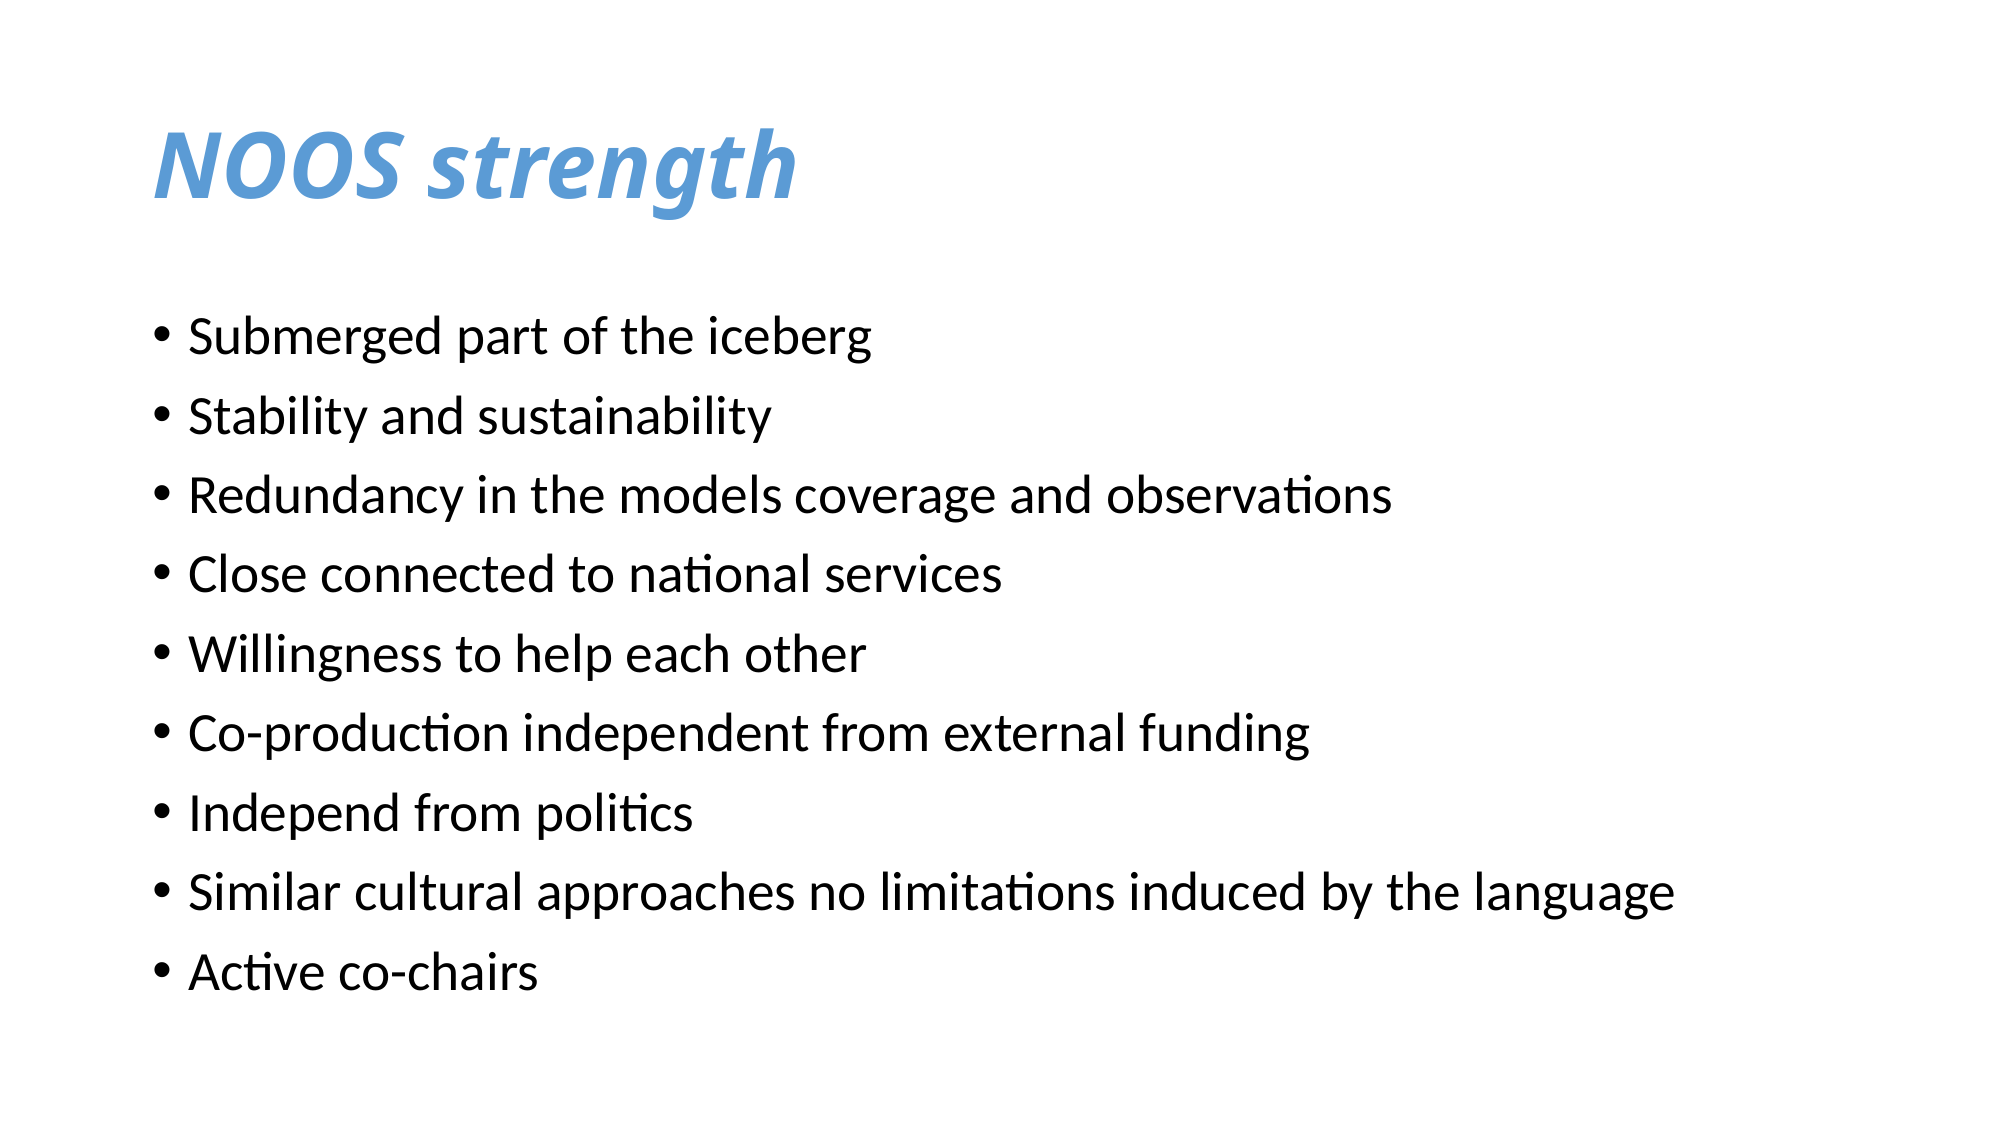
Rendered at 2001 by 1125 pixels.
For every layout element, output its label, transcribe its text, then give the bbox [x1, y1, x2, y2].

title NOOS strength [137, 59, 1863, 278]
list Submerged part of the iceberg Stability and sustainability Redundancy in the models coverage and observations Close connected to national services Willingness to help each other Co-production independent from external funding Independ from politics Similar cultural approaches no limitations induced by the language Active co-chairs [137, 299, 1863, 1014]
